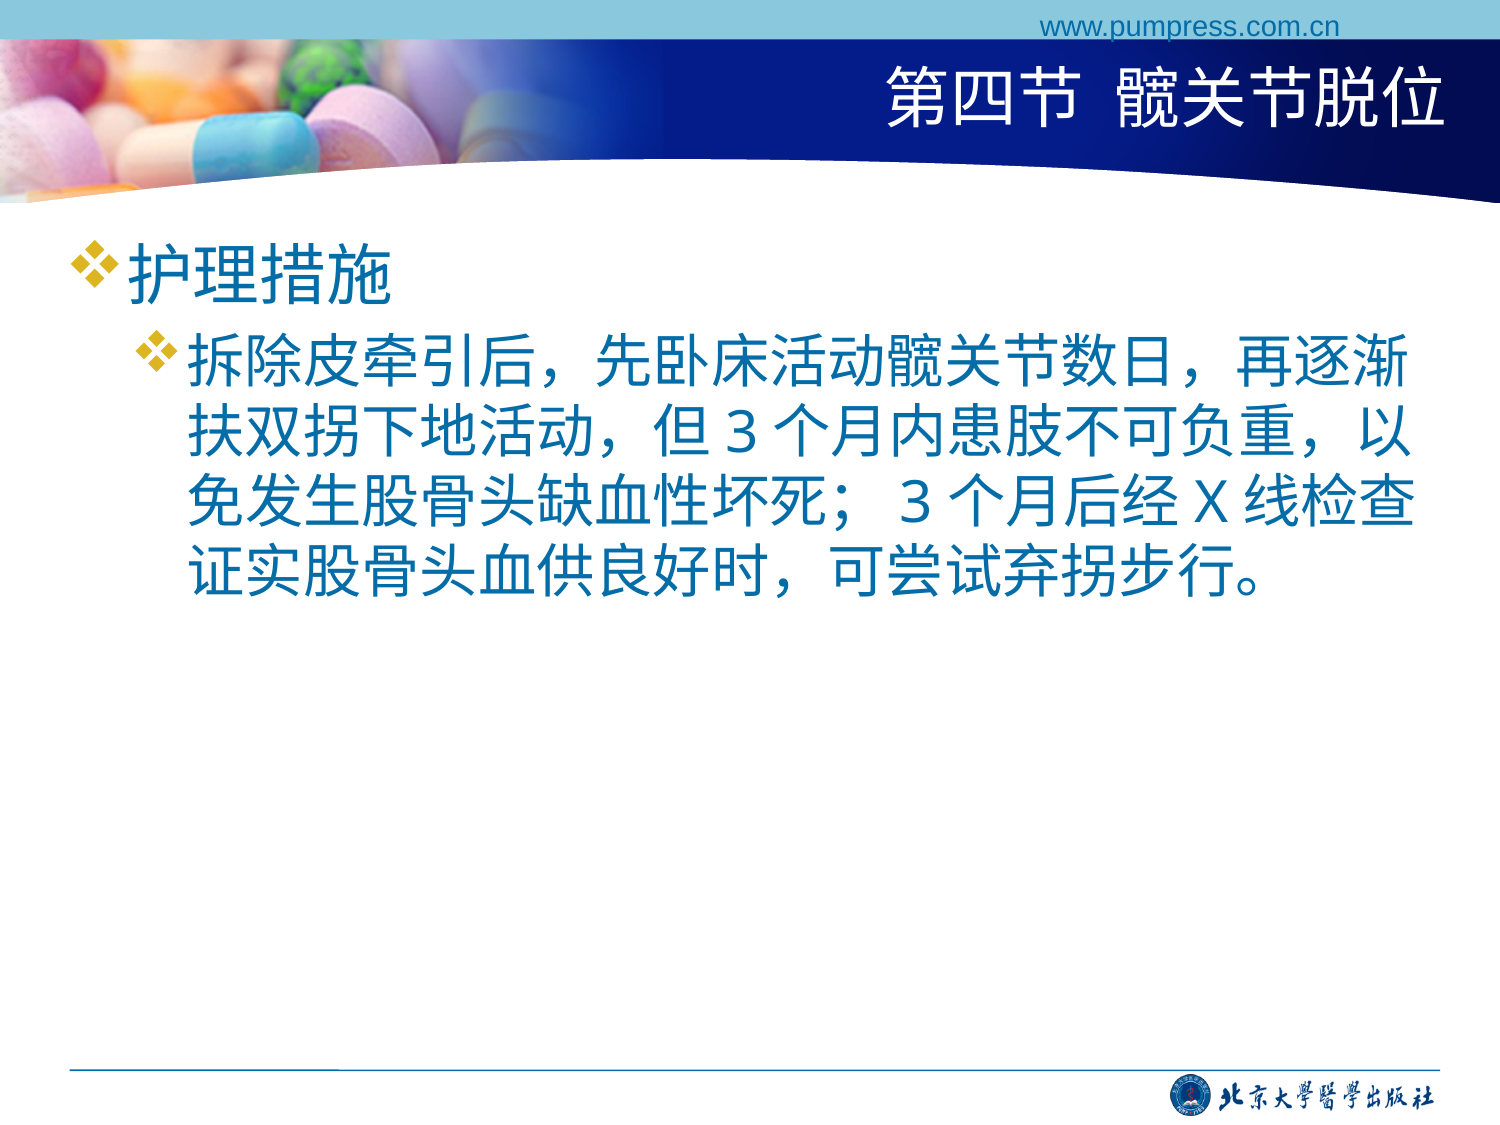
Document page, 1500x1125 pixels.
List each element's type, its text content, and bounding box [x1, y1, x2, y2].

title 第四节 髋关节脱位 [137, 49, 1463, 143]
picture [1170, 1074, 1436, 1118]
picture [0, 40, 1500, 203]
list 护理措施 拆除皮牵引后，先卧床活动髋关节数日，再逐渐扶双拐下地活动，但3个月内患肢不可负重，以免发生股骨头缺血性坏死；3个月后经X线检查证实股骨头血供良好时，可尝试弃拐步行。 [49, 224, 1463, 1026]
slide_number www.pumpress.com.cn [1025, 0, 1463, 38]
